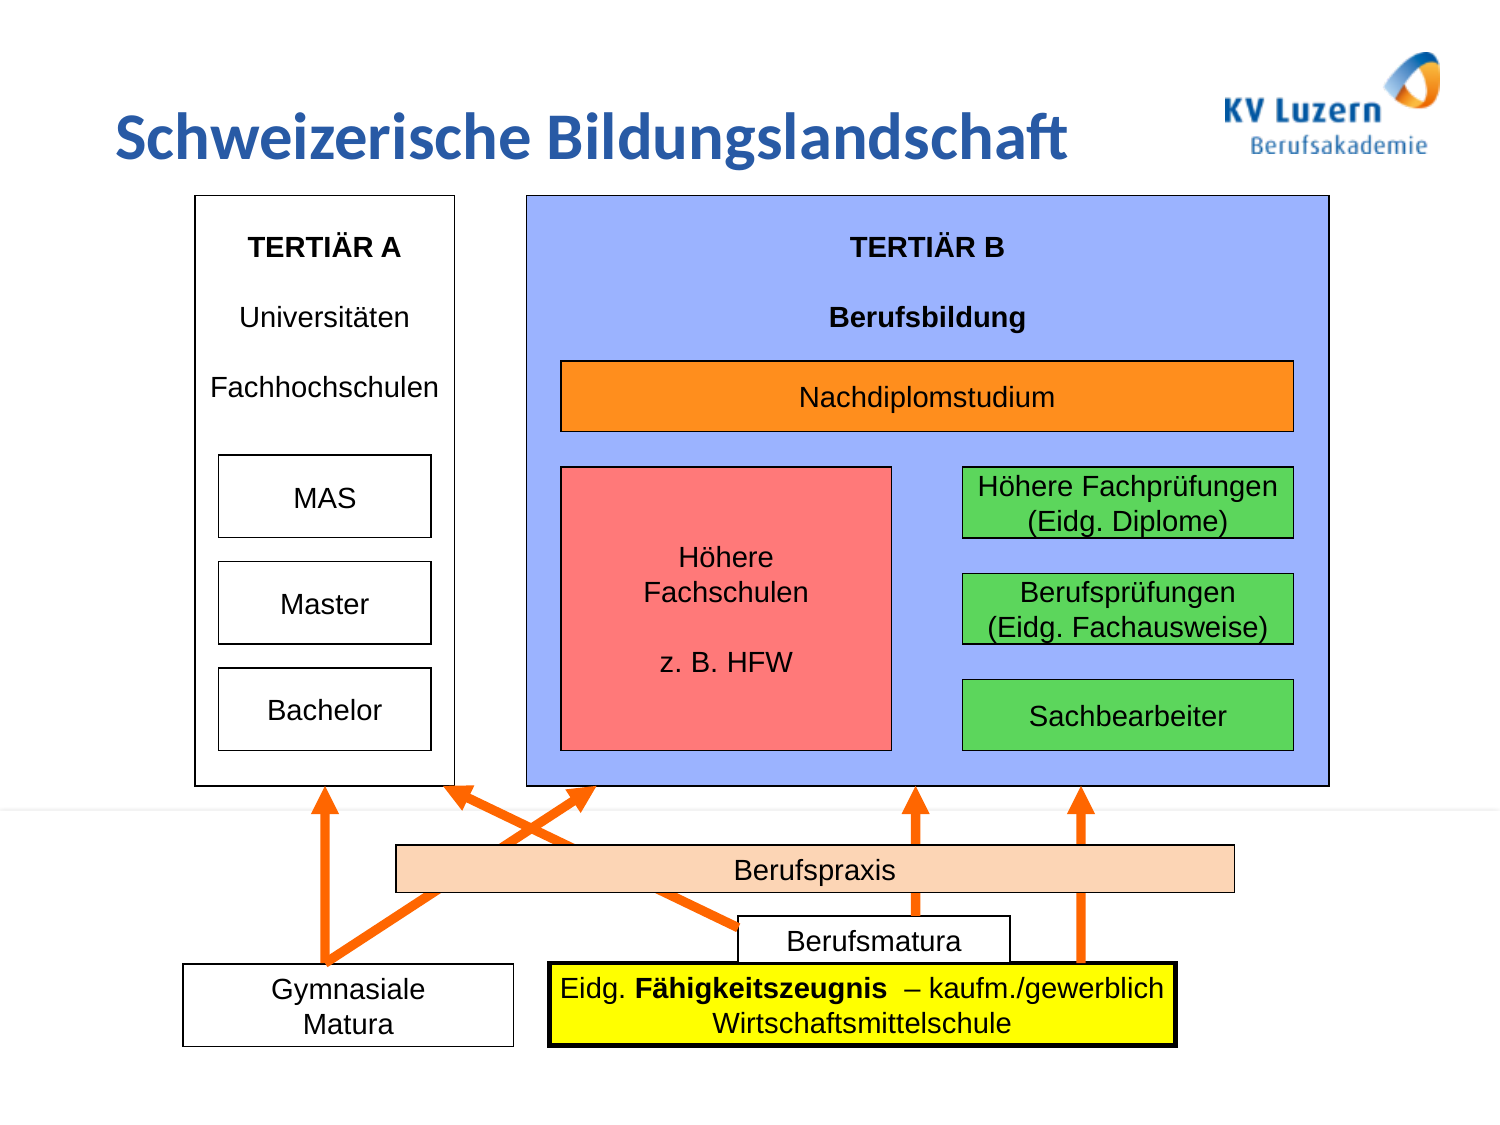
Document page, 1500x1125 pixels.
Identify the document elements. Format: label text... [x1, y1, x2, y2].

text_box [909, 785, 922, 844]
text_box [1074, 785, 1088, 844]
text_box [318, 785, 332, 963]
text_box MAS [218, 455, 432, 538]
footer www.kvlu.ch [76, 998, 552, 1059]
text_box [531, 785, 597, 828]
text_box TERTIÄR A Universitäten Fachhochschulen [195, 211, 455, 787]
text_box Berufspraxis [395, 844, 1235, 893]
text_box Berufsprüfungen (Eidg. Fachausweise) [962, 573, 1294, 645]
text_box Berufsmatura [738, 915, 1011, 963]
text_box Eidg. Fähigkeitszeugnis – kaufm./gewerblich Wirtschaftsmittelschule [549, 963, 1176, 1046]
text_box Höhere Fachprüfungen (Eidg. Diplome) [962, 467, 1294, 538]
text_box TERTIÄR B Berufsbildung [526, 195, 1329, 787]
text_box Höhere Fachschulen z. B. HFW [560, 467, 892, 751]
picture [1225, 52, 1440, 154]
text_box Nachdiplomstudium [561, 360, 1294, 432]
title Schweizerische Bildungslandschaft [100, 54, 1225, 211]
text_box Gymnasiale Matura [183, 964, 514, 998]
text_box [442, 785, 565, 844]
text_box Bachelor [218, 667, 432, 751]
text_box Sachbearbeiter [962, 679, 1294, 751]
text_box Master [218, 561, 432, 645]
